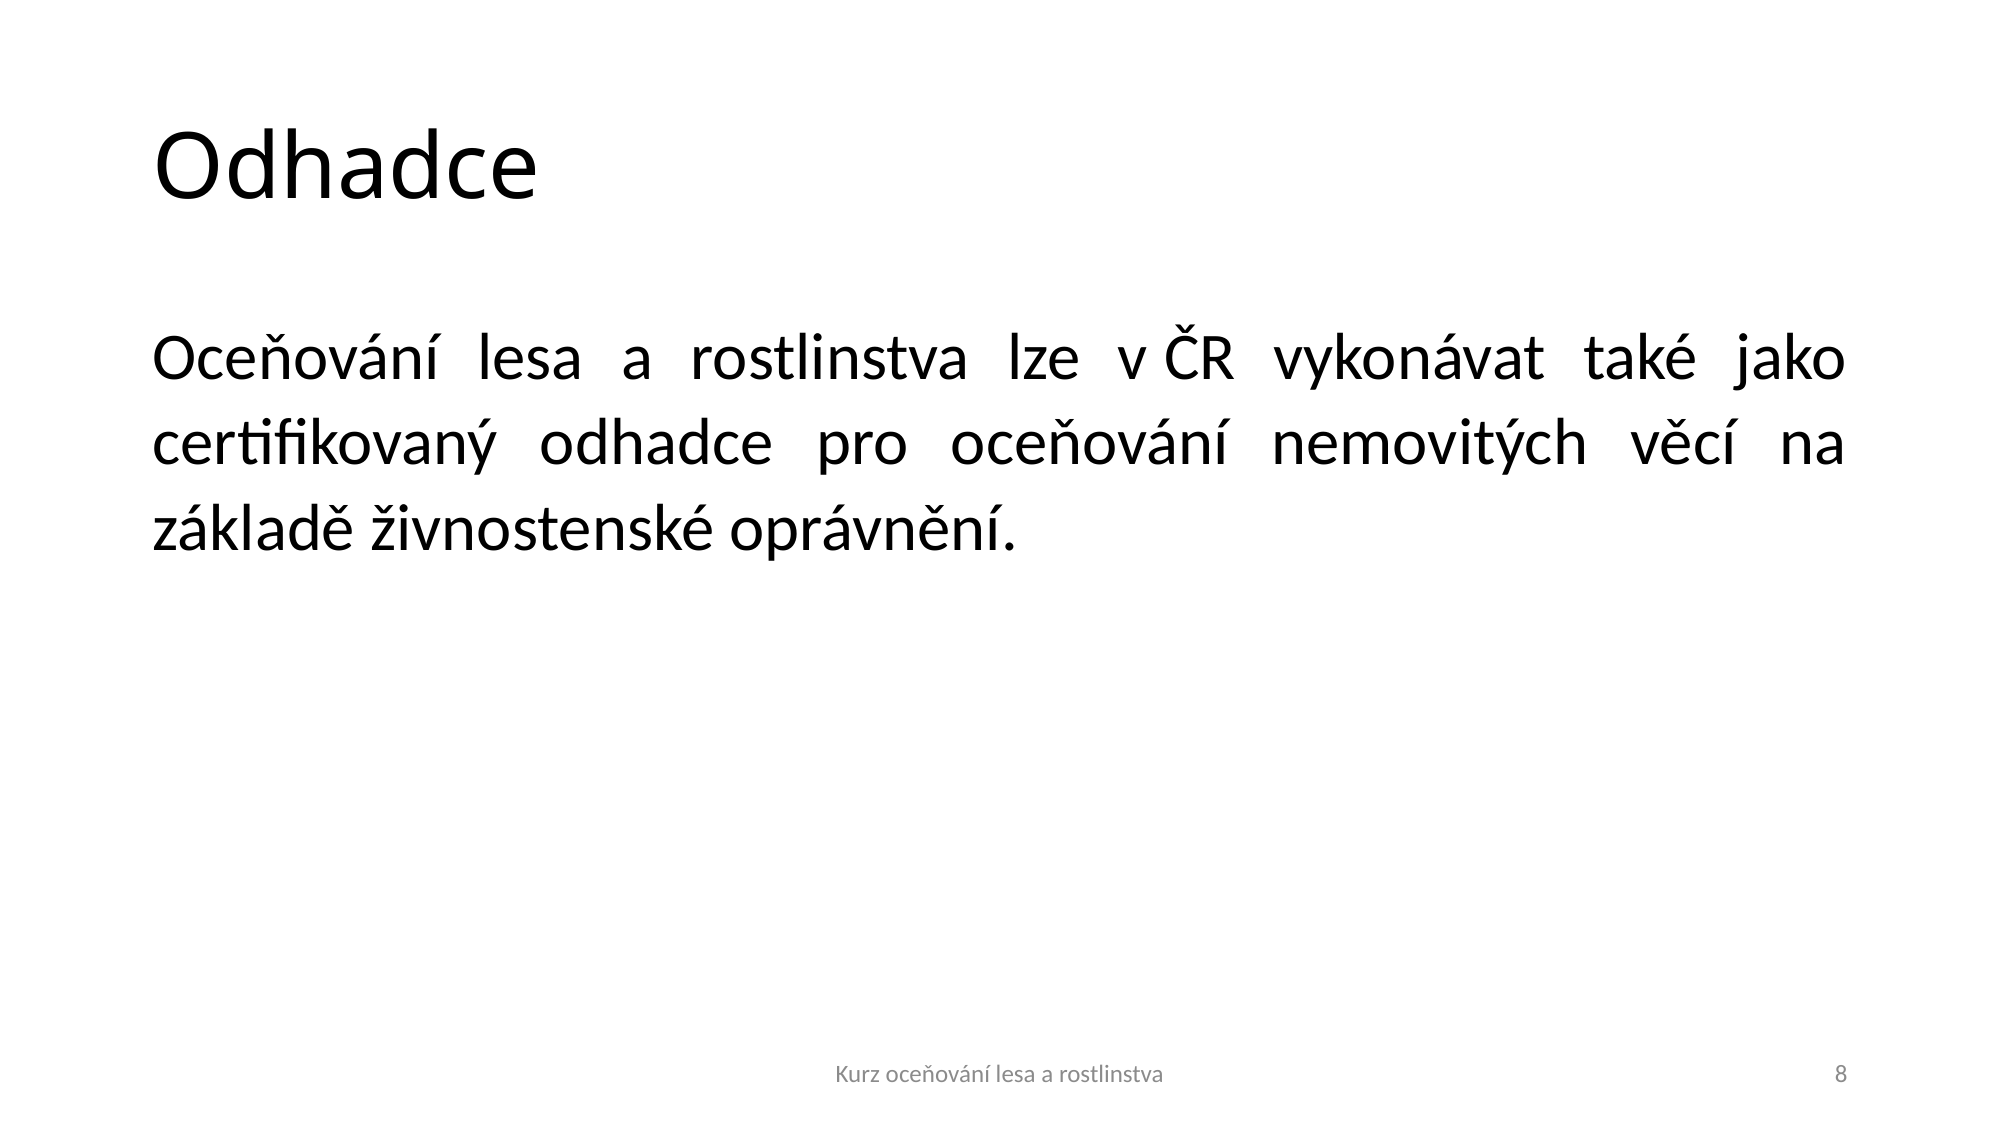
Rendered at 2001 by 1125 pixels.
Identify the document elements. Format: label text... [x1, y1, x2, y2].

title Odhadce [137, 59, 1863, 278]
footer Kurz oceňování lesa a rostlinstva [662, 1042, 1338, 1103]
slide_number 8 [1412, 1042, 1863, 1103]
list Oceňování lesa a rostlinstva lze v ČR vykonávat také jako certifikovaný odhadce pro oceňování nemovitých věcí na základě živnostenské oprávnění. [137, 299, 1863, 1014]
